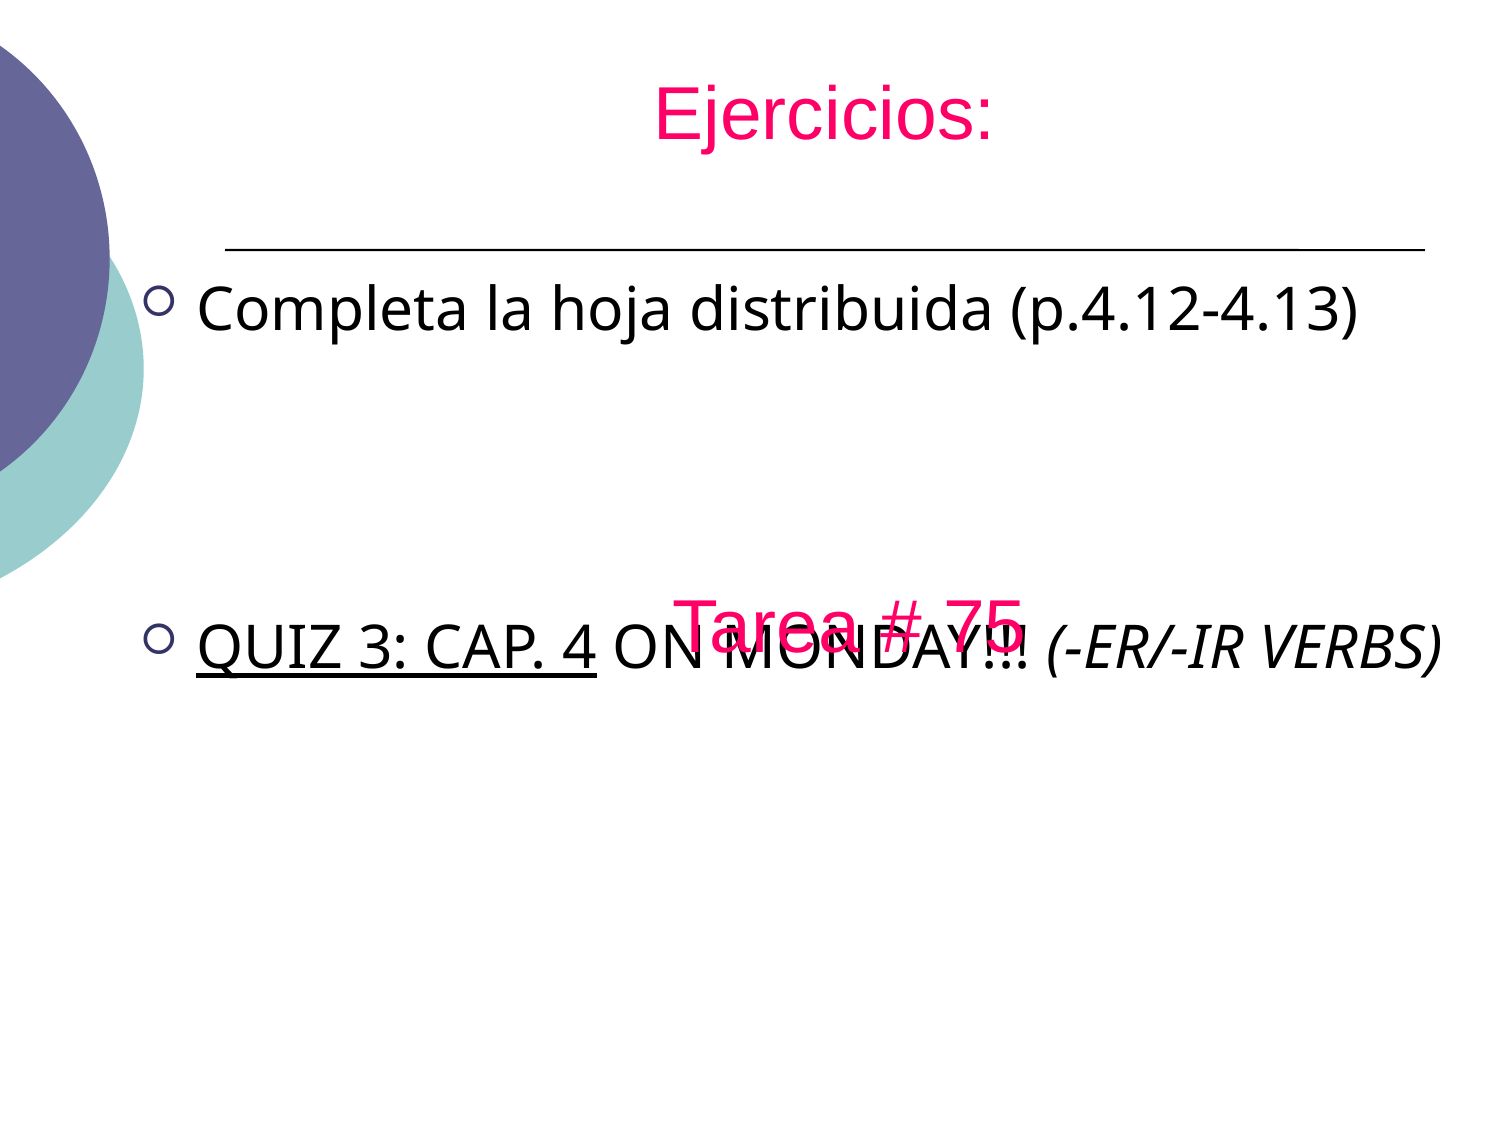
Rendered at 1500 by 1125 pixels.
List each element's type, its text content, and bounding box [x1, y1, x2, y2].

title Ejercicios: [224, 24, 1425, 162]
text_box Tarea # 75 [249, 537, 1450, 675]
list Completa la hoja distribuida (p.4.12-4.13) QUIZ 3: CAP. 4 ON MONDAY!!! (-ER/-IR VERBS) [125, 262, 1500, 938]
